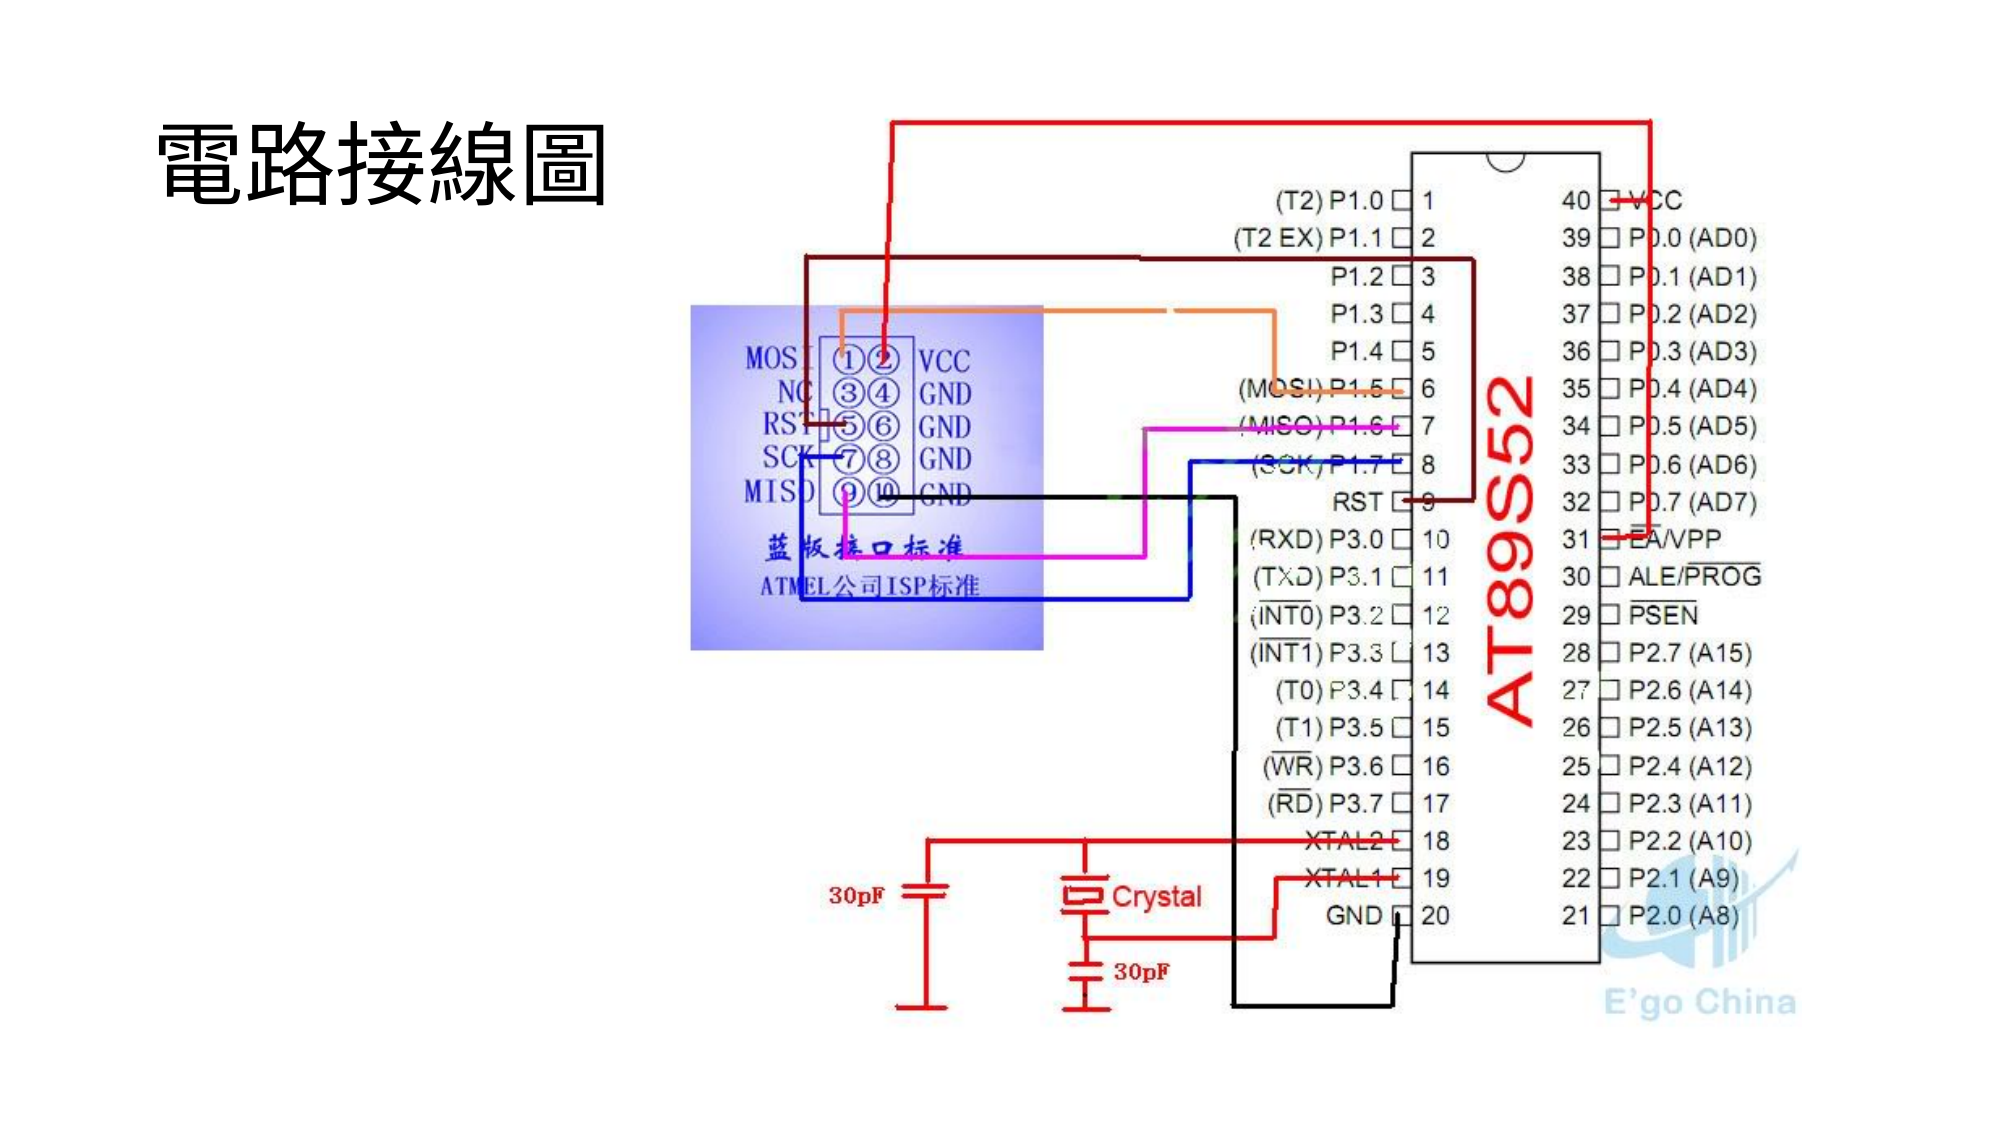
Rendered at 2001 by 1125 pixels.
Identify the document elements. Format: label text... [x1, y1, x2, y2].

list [677, 93, 1802, 1035]
title 電路接線圖 [137, 59, 1863, 278]
